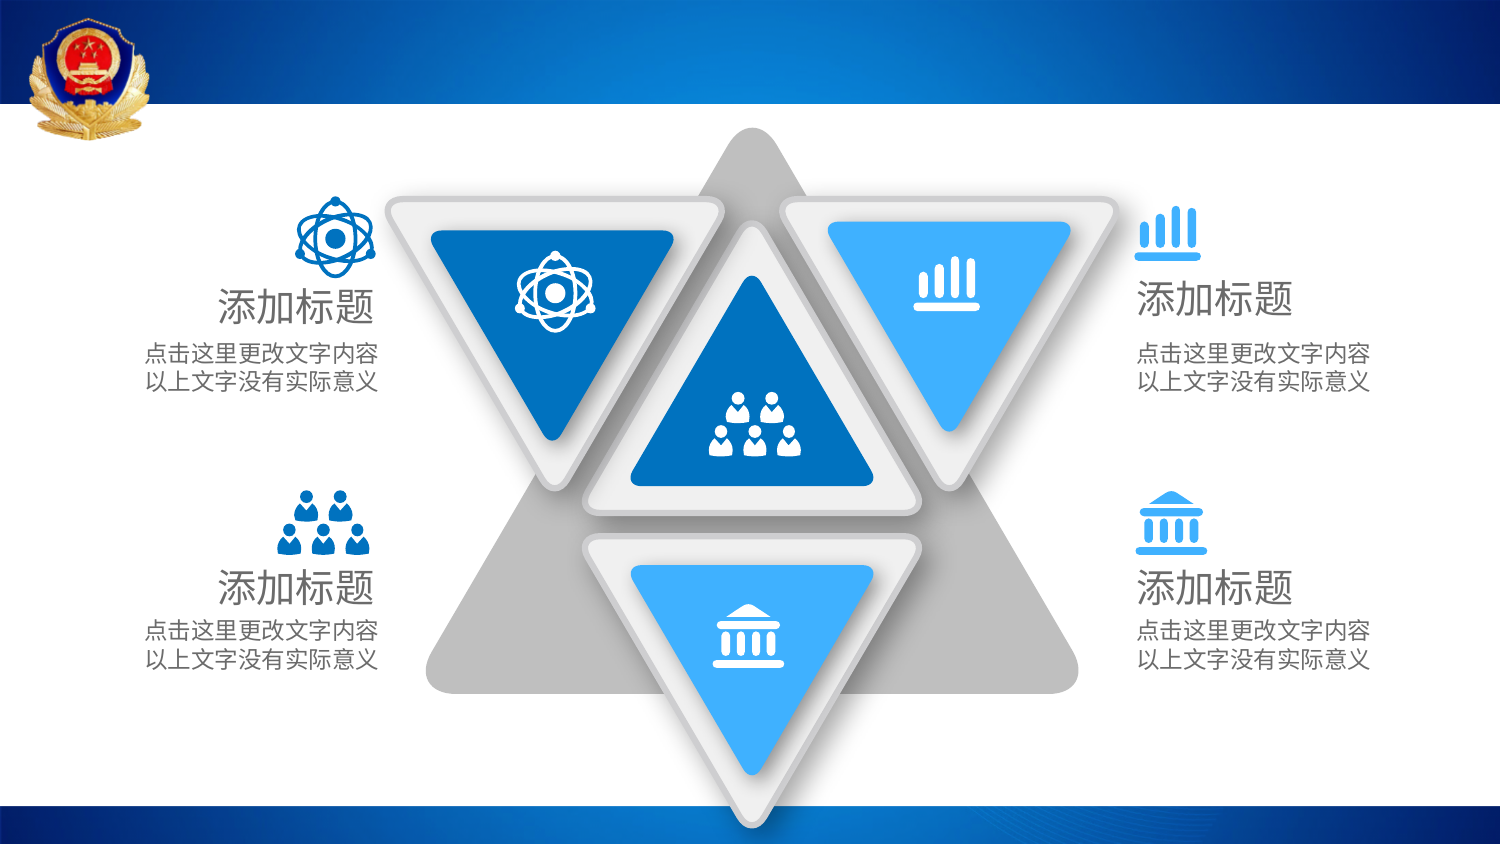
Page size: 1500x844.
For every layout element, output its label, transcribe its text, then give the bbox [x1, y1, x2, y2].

text_box 添加标题 [1125, 557, 1305, 609]
text_box [701, 126, 805, 216]
text_box 添加标题 [206, 276, 378, 331]
text_box 点击这里更改文字内容 以上文字没有实际意义 [121, 331, 378, 403]
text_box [580, 535, 924, 829]
text_box [424, 501, 581, 696]
text_box 点击这里更改文字内容 以上文字没有实际意义 [1113, 609, 1395, 681]
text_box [580, 220, 924, 514]
text_box [928, 503, 1080, 696]
text_box 点击这里更改文字内容 以上文字没有实际意义 [1124, 331, 1395, 403]
picture [0, 0, 1500, 141]
picture [0, 807, 1500, 844]
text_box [1134, 205, 1202, 261]
text_box 添加标题 [1125, 268, 1305, 327]
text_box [1135, 490, 1208, 556]
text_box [294, 195, 377, 279]
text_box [277, 490, 370, 556]
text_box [778, 198, 1121, 492]
text_box 添加标题 [206, 557, 386, 609]
text_box 点击这里更改文字内容 以上文字没有实际意义 [121, 609, 403, 681]
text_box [383, 198, 726, 492]
